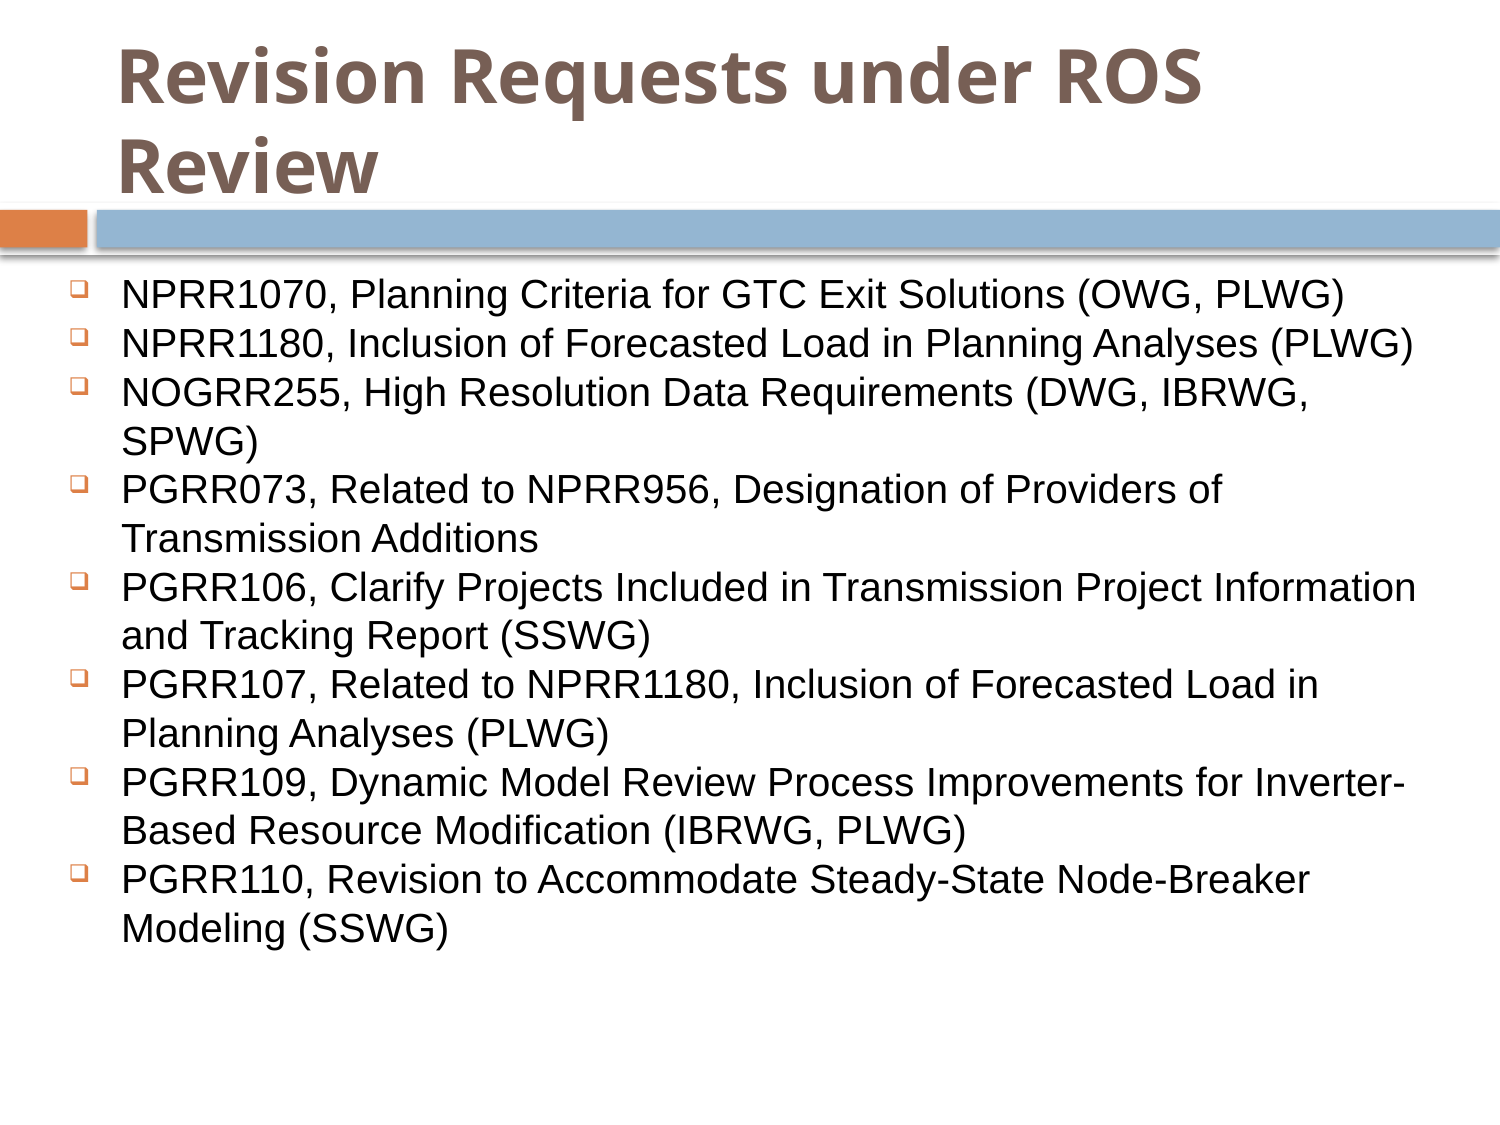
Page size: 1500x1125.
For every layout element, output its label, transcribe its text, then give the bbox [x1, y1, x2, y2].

title Revision Requests under ROS Review [100, 37, 1439, 201]
list NPRR1070, Planning Criteria for GTC Exit Solutions (OWG, PLWG) NPRR1180, Inclusion of Forecasted Load in Planning Analyses (PLWG) NOGRR255, High Resolution Data Requirements (DWG, IBRWG, SPWG) PGRR073, Related to NPRR956, Designation of Providers of Transmission Additions PGRR106, Clarify Projects Included in Transmission Project Information and Tracking Report (SSWG) PGRR107, Related to NPRR1180, Inclusion of Forecasted Load in Planning Analyses (PLWG) PGRR109, Dynamic Model Review Process Improvements for Inverter-Based Resource Modification (IBRWG, PLWG) PGRR110, Revision to Accommodate Steady-State Node-Breaker Modeling (SSWG) [53, 260, 1457, 999]
